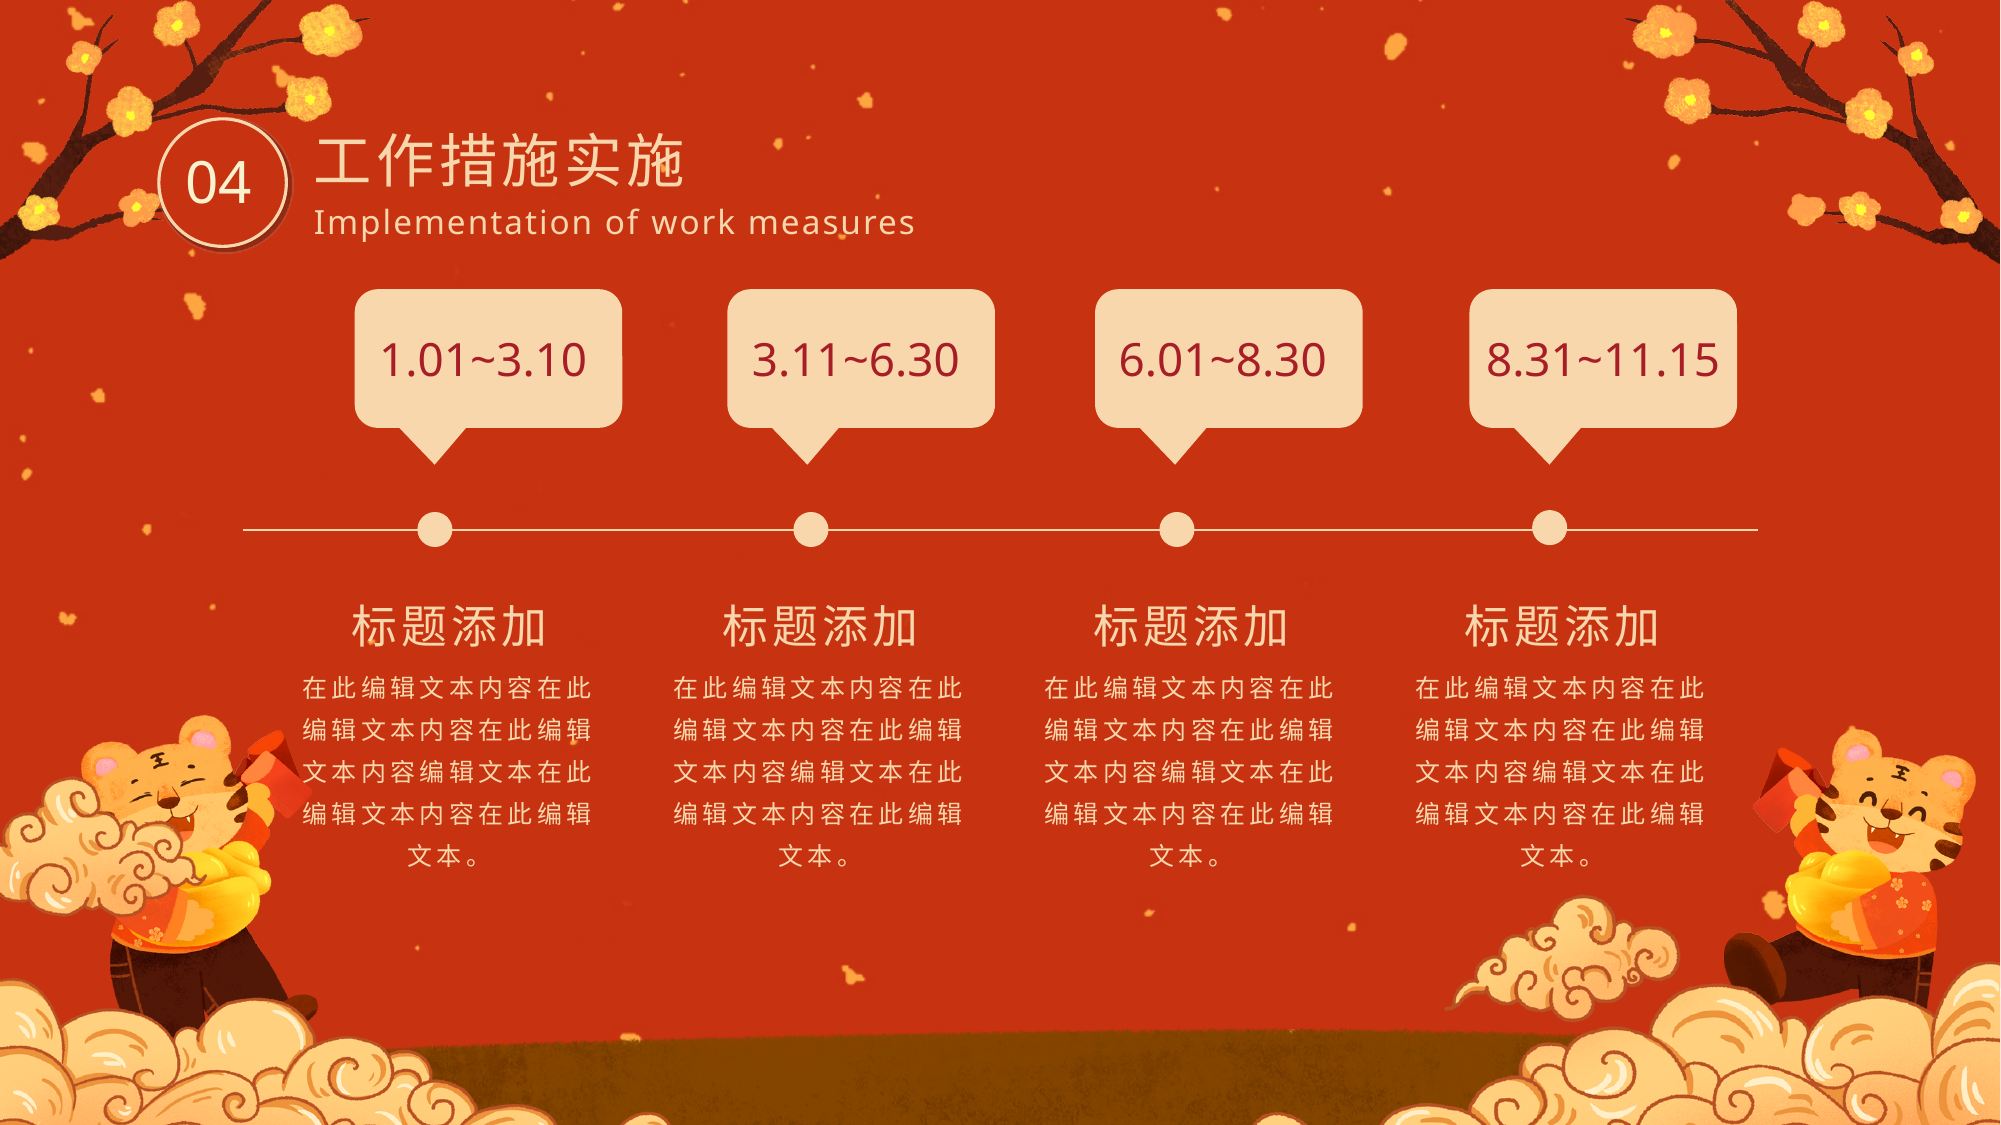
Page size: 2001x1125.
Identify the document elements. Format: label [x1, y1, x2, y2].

text_box [1027, 590, 1355, 839]
text_box [285, 590, 613, 839]
text_box [158, 118, 287, 247]
text_box [1399, 590, 1726, 839]
text_box [710, 289, 1012, 428]
text_box [1078, 289, 1380, 428]
text_box [243, 510, 1758, 548]
text_box [1452, 289, 1754, 428]
text_box [656, 590, 984, 839]
text_box [338, 289, 639, 428]
picture [0, 0, 2001, 1125]
text_box [299, 110, 1099, 250]
